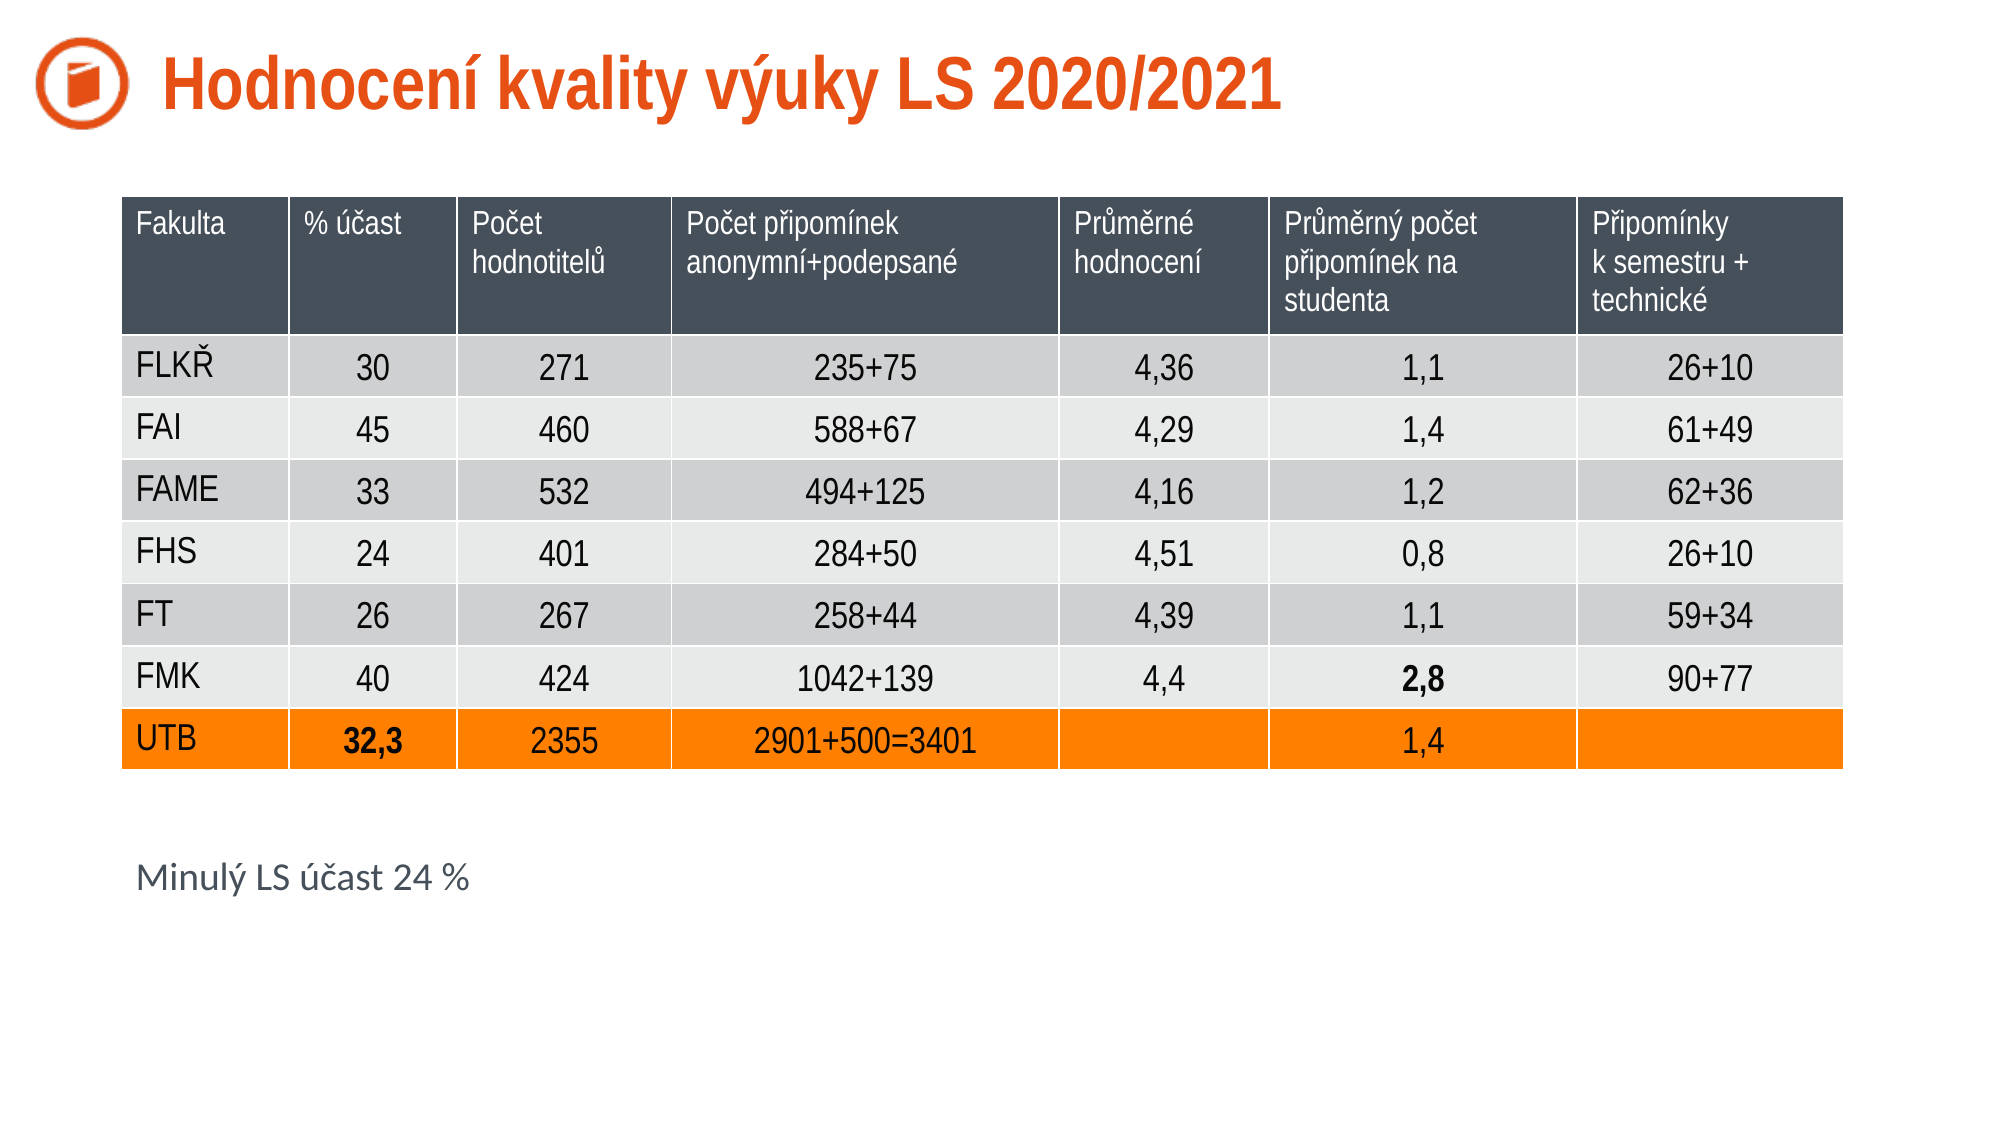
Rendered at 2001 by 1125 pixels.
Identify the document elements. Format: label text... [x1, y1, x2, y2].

table_cell 1,1 [1270, 584, 1576, 645]
table_cell 2,8 [1270, 647, 1576, 707]
table_cell 4,51 [1060, 522, 1268, 583]
table_cell 26+10 [1578, 336, 1843, 396]
table_header % účast [290, 197, 456, 334]
table_header Počet připomínek anonymní+podepsané [672, 197, 1058, 334]
table_cell 258+44 [672, 584, 1058, 645]
table_cell FAI [122, 398, 288, 458]
table_cell 532 [458, 460, 671, 520]
table_cell FT [122, 584, 288, 645]
table_header Počet hodnotitelů [458, 197, 671, 334]
table_cell 588+67 [672, 398, 1058, 458]
table_cell 90+77 [1578, 647, 1843, 707]
table_cell 33 [290, 460, 456, 520]
table_cell 30 [290, 336, 456, 396]
title Hodnocení kvality výuky LS 2020/2021 [147, 1, 1844, 169]
table_cell FLKŘ [122, 336, 288, 396]
table_cell [1060, 709, 1268, 769]
table_cell 61+49 [1578, 398, 1843, 458]
table_cell FAME [122, 460, 288, 520]
table_cell 4,39 [1060, 584, 1268, 645]
table_header Průměrný počet připomínek na studenta [1270, 197, 1576, 334]
table_cell 460 [458, 398, 671, 458]
table_cell 62+36 [1578, 460, 1843, 520]
table_cell 1,4 [1270, 398, 1576, 458]
table_cell [1578, 709, 1843, 769]
table_cell FHS [122, 522, 288, 583]
table_cell 2355 [458, 709, 671, 769]
table_cell 1042+139 [672, 647, 1058, 707]
table_cell 1,2 [1270, 460, 1576, 520]
table_cell 24 [290, 522, 456, 583]
table_cell UTB [122, 709, 288, 769]
table_header Fakulta [122, 197, 288, 334]
table_cell 40 [290, 647, 456, 707]
table_cell 424 [458, 647, 671, 707]
table_cell 4,36 [1060, 336, 1268, 396]
table_header Připomínky k semestru + technické [1578, 197, 1843, 334]
table_cell 4,16 [1060, 460, 1268, 520]
table_cell 45 [290, 398, 456, 458]
table_cell 401 [458, 522, 671, 583]
table_cell 494+125 [672, 460, 1058, 520]
table_cell 4,29 [1060, 398, 1268, 458]
table_cell 284+50 [672, 522, 1058, 583]
table_cell 32,3 [290, 709, 456, 769]
table_cell 59+34 [1578, 584, 1843, 645]
table_cell 2901+500=3401 [672, 709, 1058, 769]
table_cell 26+10 [1578, 522, 1843, 583]
table_cell 4,4 [1060, 647, 1268, 707]
table_cell 267 [458, 584, 671, 645]
table_cell 235+75 [672, 336, 1058, 396]
table_cell 1,4 [1270, 709, 1576, 769]
table_cell 1,1 [1270, 336, 1576, 396]
table_header Průměrné hodnocení [1060, 197, 1268, 334]
text_box Minulý LS účast 24 % [120, 798, 1844, 906]
table_cell 0,8 [1270, 522, 1576, 583]
table_cell 26 [290, 584, 456, 645]
table_cell 271 [458, 336, 671, 396]
table_cell FMK [122, 647, 288, 707]
picture [30, 35, 136, 136]
